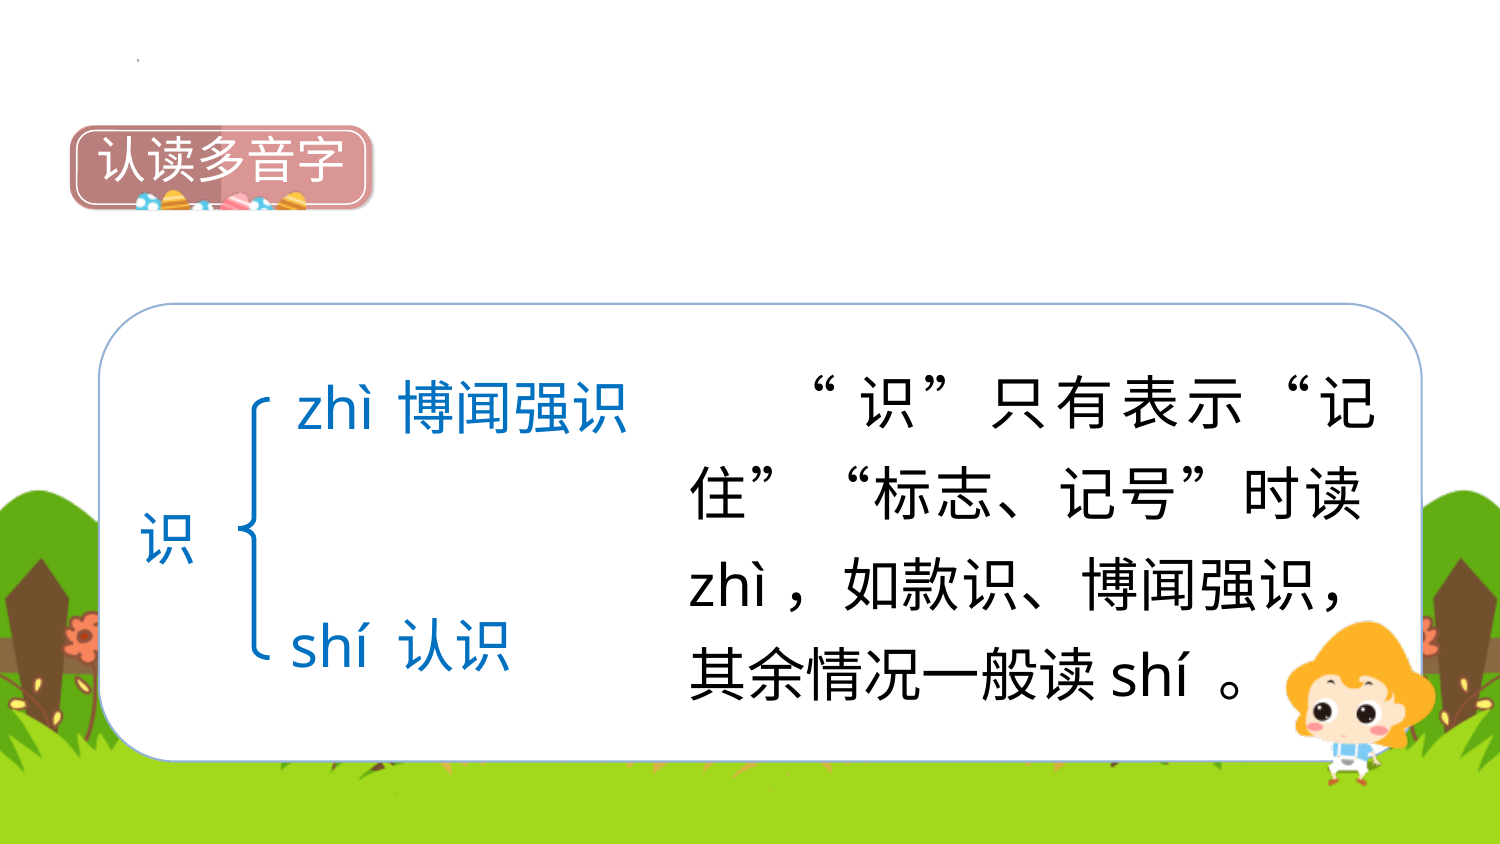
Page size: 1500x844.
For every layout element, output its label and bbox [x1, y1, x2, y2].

text_box [69, 121, 373, 258]
picture [0, 95, 1500, 844]
